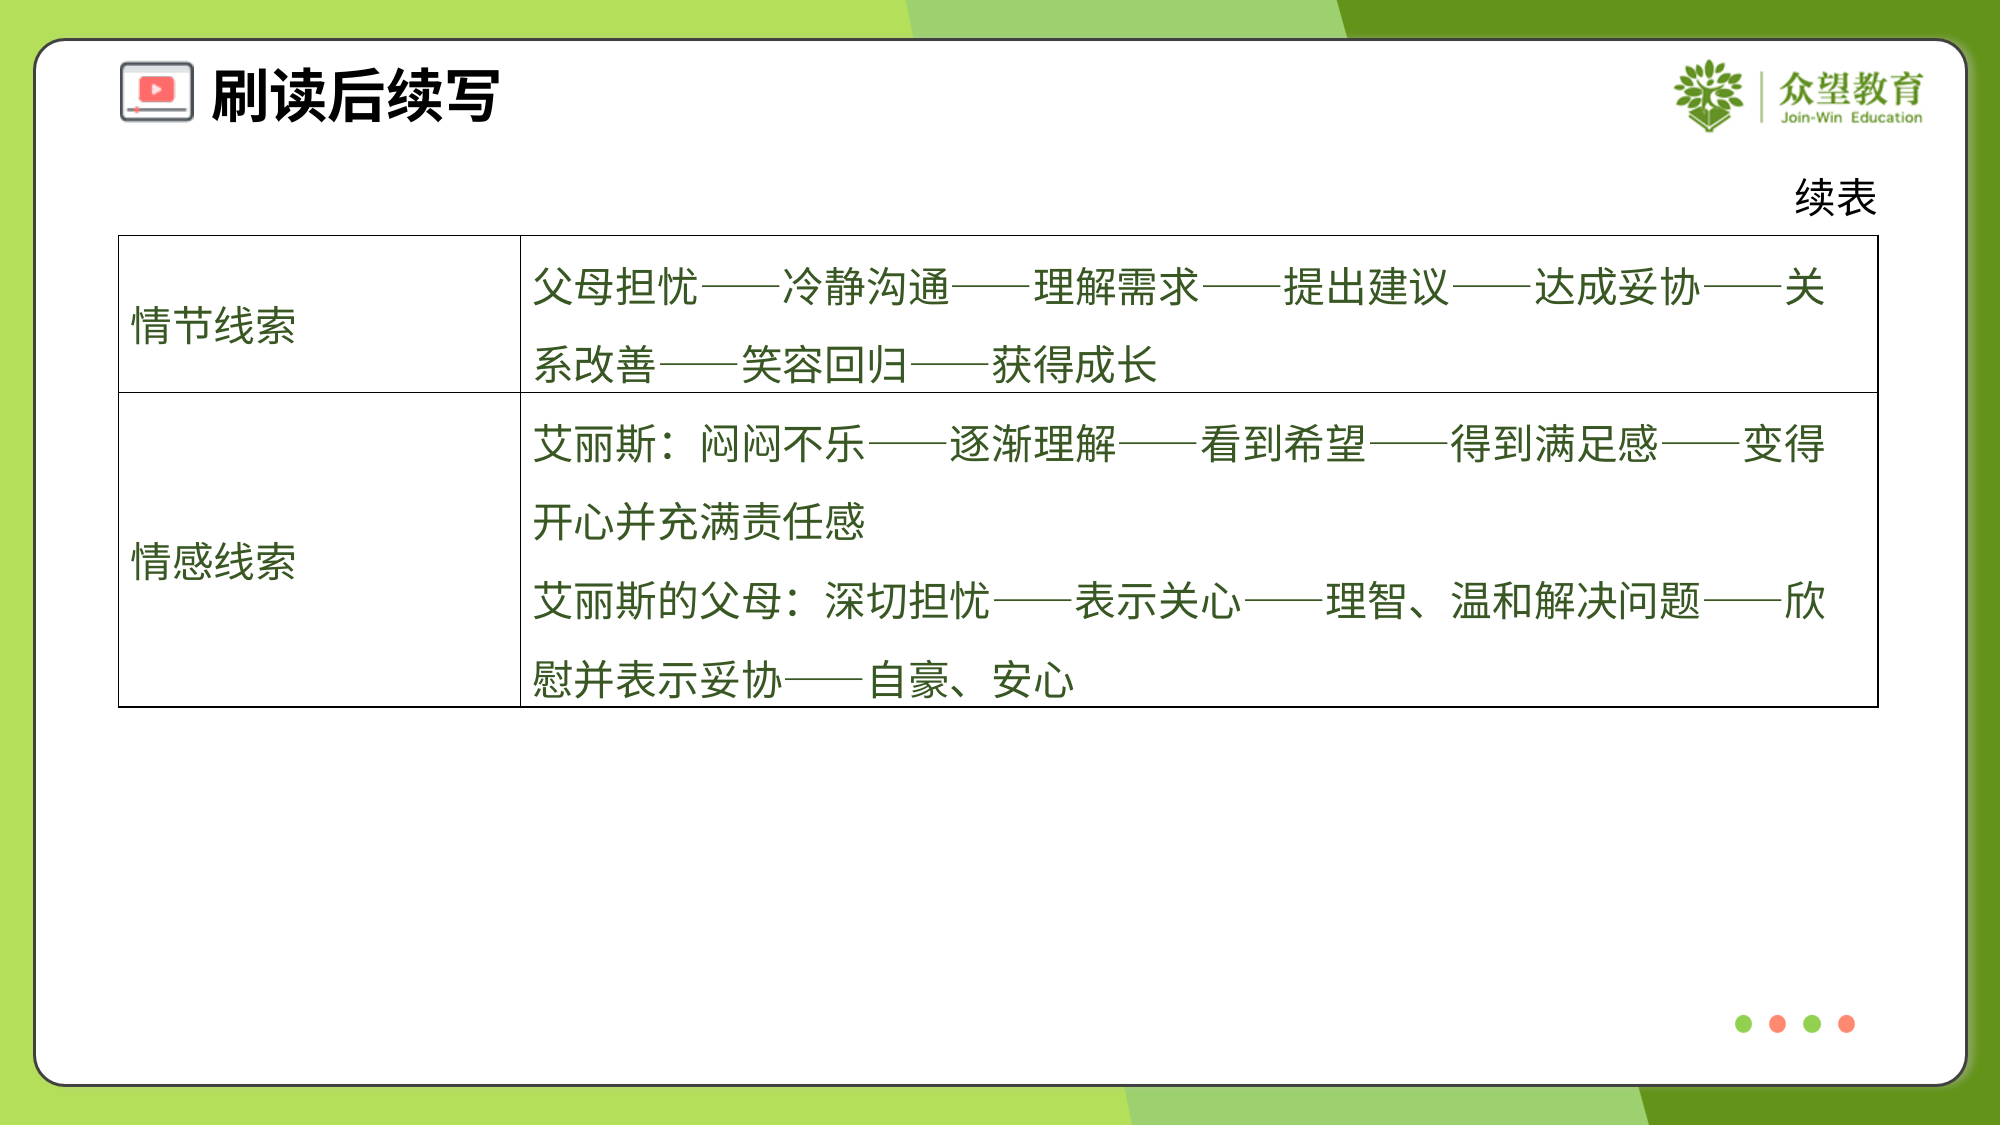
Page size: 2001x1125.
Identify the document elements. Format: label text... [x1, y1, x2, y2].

table_header 情节线索 [119, 236, 520, 392]
picture [0, 0, 2000, 1125]
text_box 续表 [1461, 146, 1878, 222]
table_cell 艾丽斯：闷闷不乐——逐渐理解——看到希望——得到满足感——变得开心并充满责任感 艾丽斯的父母：深切担忧——表示关心——理智、温和解决问题——欣慰并表示妥协——自豪、安心 [521, 393, 1877, 706]
table_header 父母担忧——冷静沟通——理解需求——提出建议——达成妥协——关系改善——笑容回归——获得成长 [521, 236, 1877, 392]
table_cell 情感线索 [119, 393, 520, 706]
